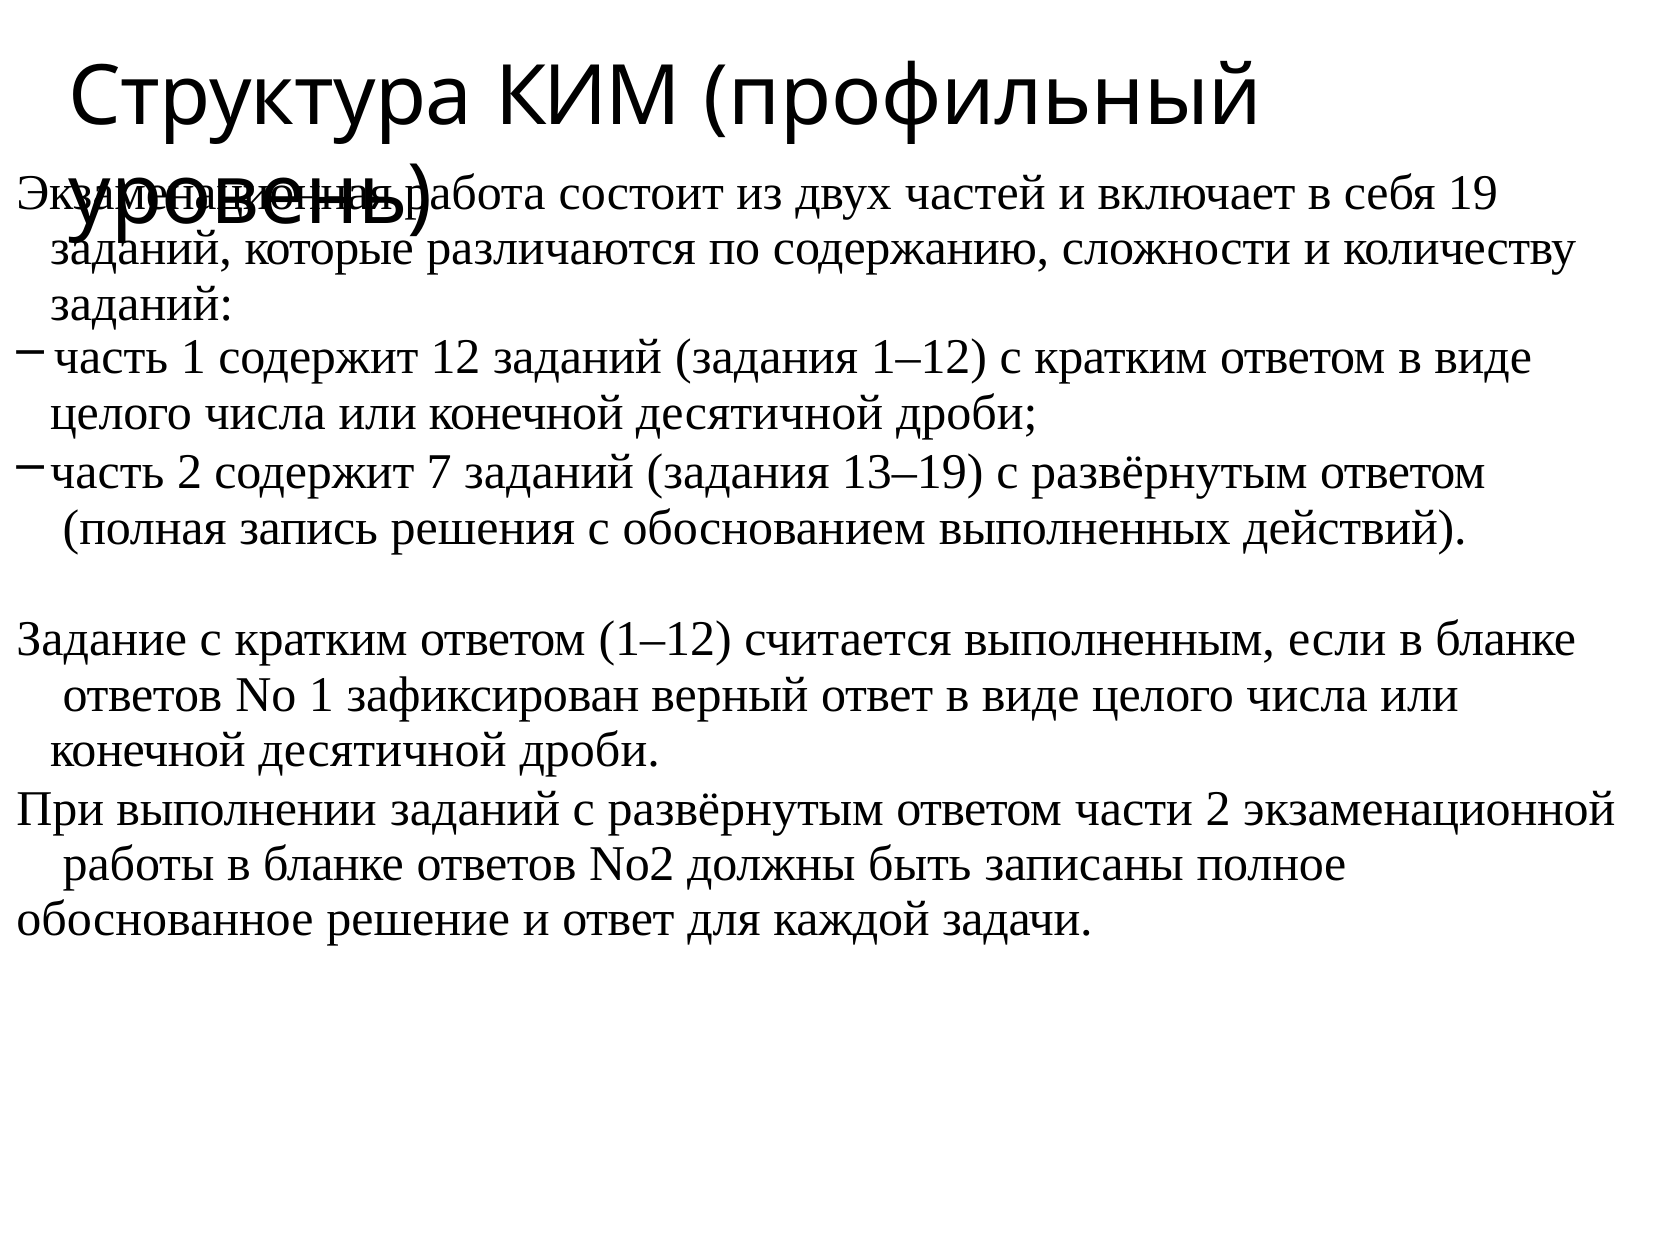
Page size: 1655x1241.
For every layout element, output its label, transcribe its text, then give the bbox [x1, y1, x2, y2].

text_box Экзаменационная работа состоит из двух частей и включает в себя 19 заданий, которые различаются по содержанию, сложности и количеству заданий: часть 1 содержит 12 заданий (задания 1–12) с кратким ответом в виде целого числа или конечной десятичной дроби; часть 2 содержит 7 заданий (задания 13–19) с развёрнутым ответом (полная запись решения с обоснованием выполненных действий). Задание с кратким ответом (1–12) считается выполненным, если в бланке ответов No 1 зафиксирован верный ответ в виде целого числа или конечной десятичной дроби. При выполнении заданий с развёрнутым ответом части 2 экзаменационной работы в бланке ответов No2 должны быть записаны полное обоснованное решение и ответ для каждой задачи. [14, 156, 1625, 946]
title Структура КИМ (профильный уровень) [66, 38, 1580, 156]
